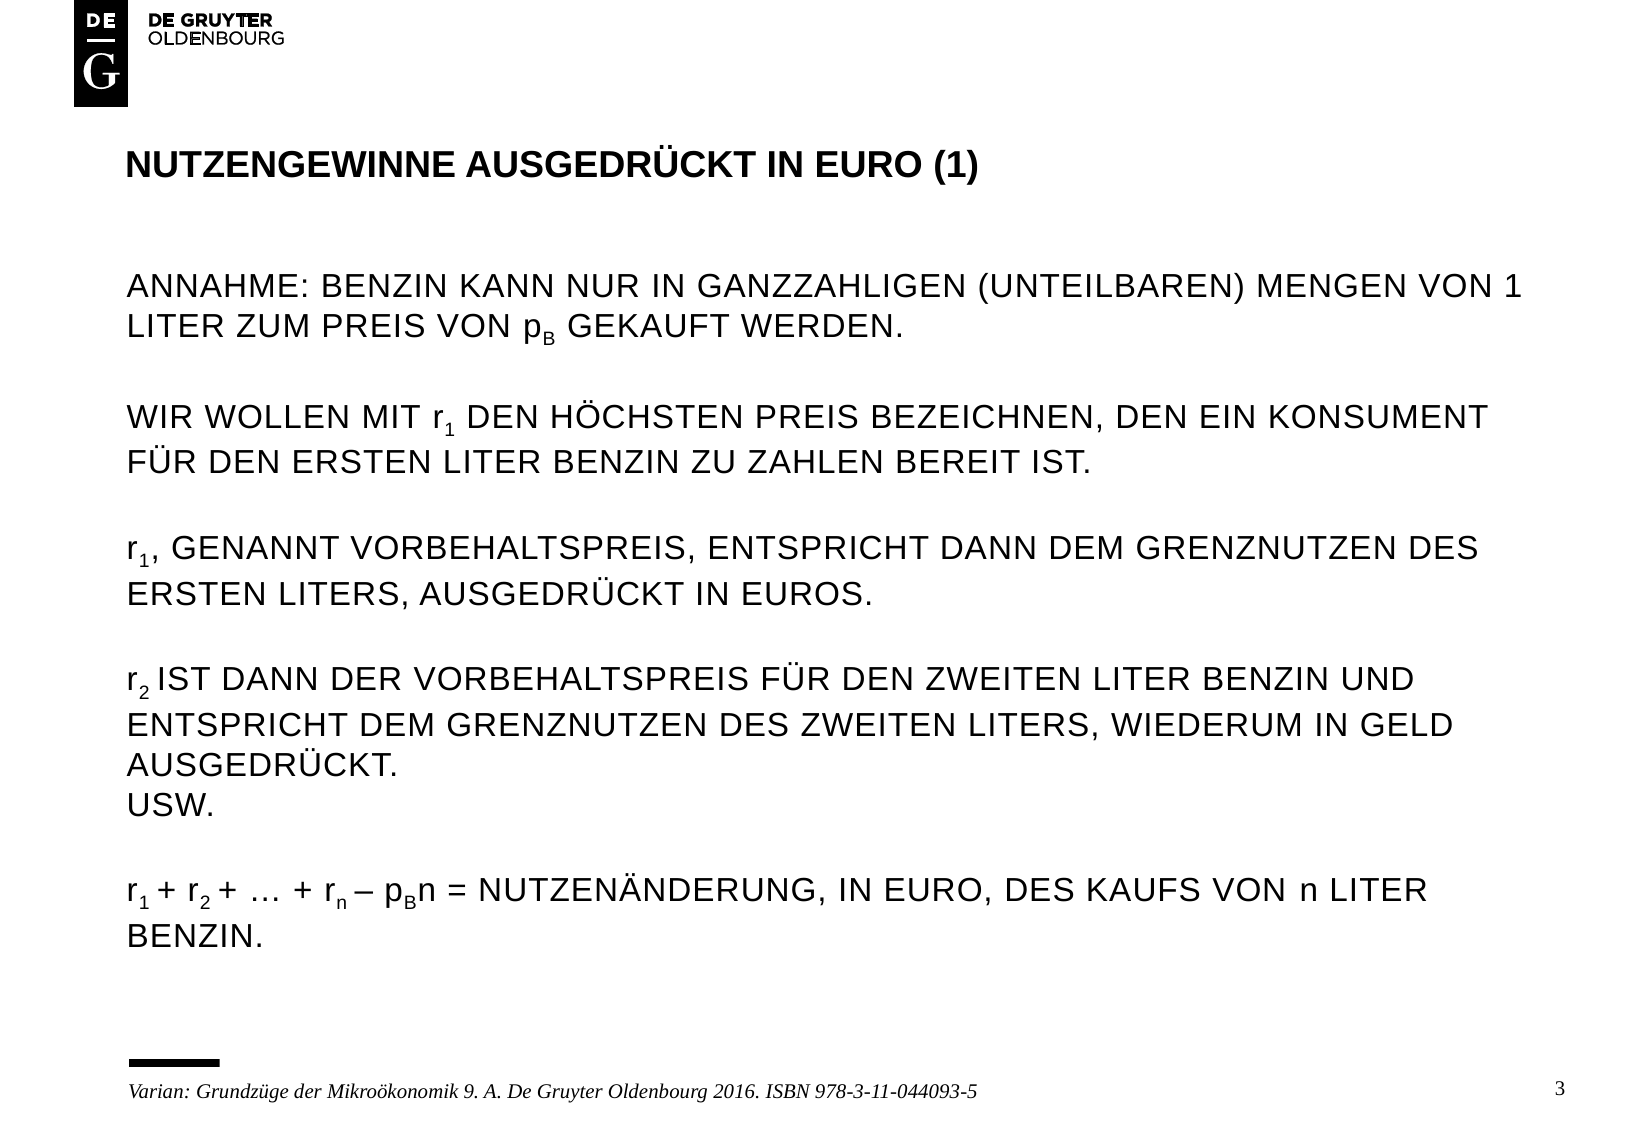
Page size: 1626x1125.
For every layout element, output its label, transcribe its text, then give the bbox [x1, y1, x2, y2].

title Nutzengewinne ausgedrückt in euro (1) [125, 139, 1552, 196]
slide_number 3 [1554, 1074, 1614, 1104]
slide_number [128, 1077, 1539, 1108]
list Annahme: benzin kann nur in ganzzahligen (unteilbaren) mengen von 1 liter zum preis von pb gekauft werden. Wir wollen mit r1 den höchsten preis bezeichnen, den ein konsument für den ersten liter benzin zu zahlen bereit ist. r1, genannt vorbehaltspreis, entspricht dann dem grenznutzen des ersten liters, ausgedrückt in euros. r2 ist dann der vorbehaltspreis für den zweiten liter benzin und entspricht dem grenznutzen des zweiten liters, wiederum in Geld ausgedrückt. Usw. r1 + r2 + … + rn – pbn = nutzenänderung, in Euro, des kaufs von n liter benzin. [126, 263, 1554, 950]
